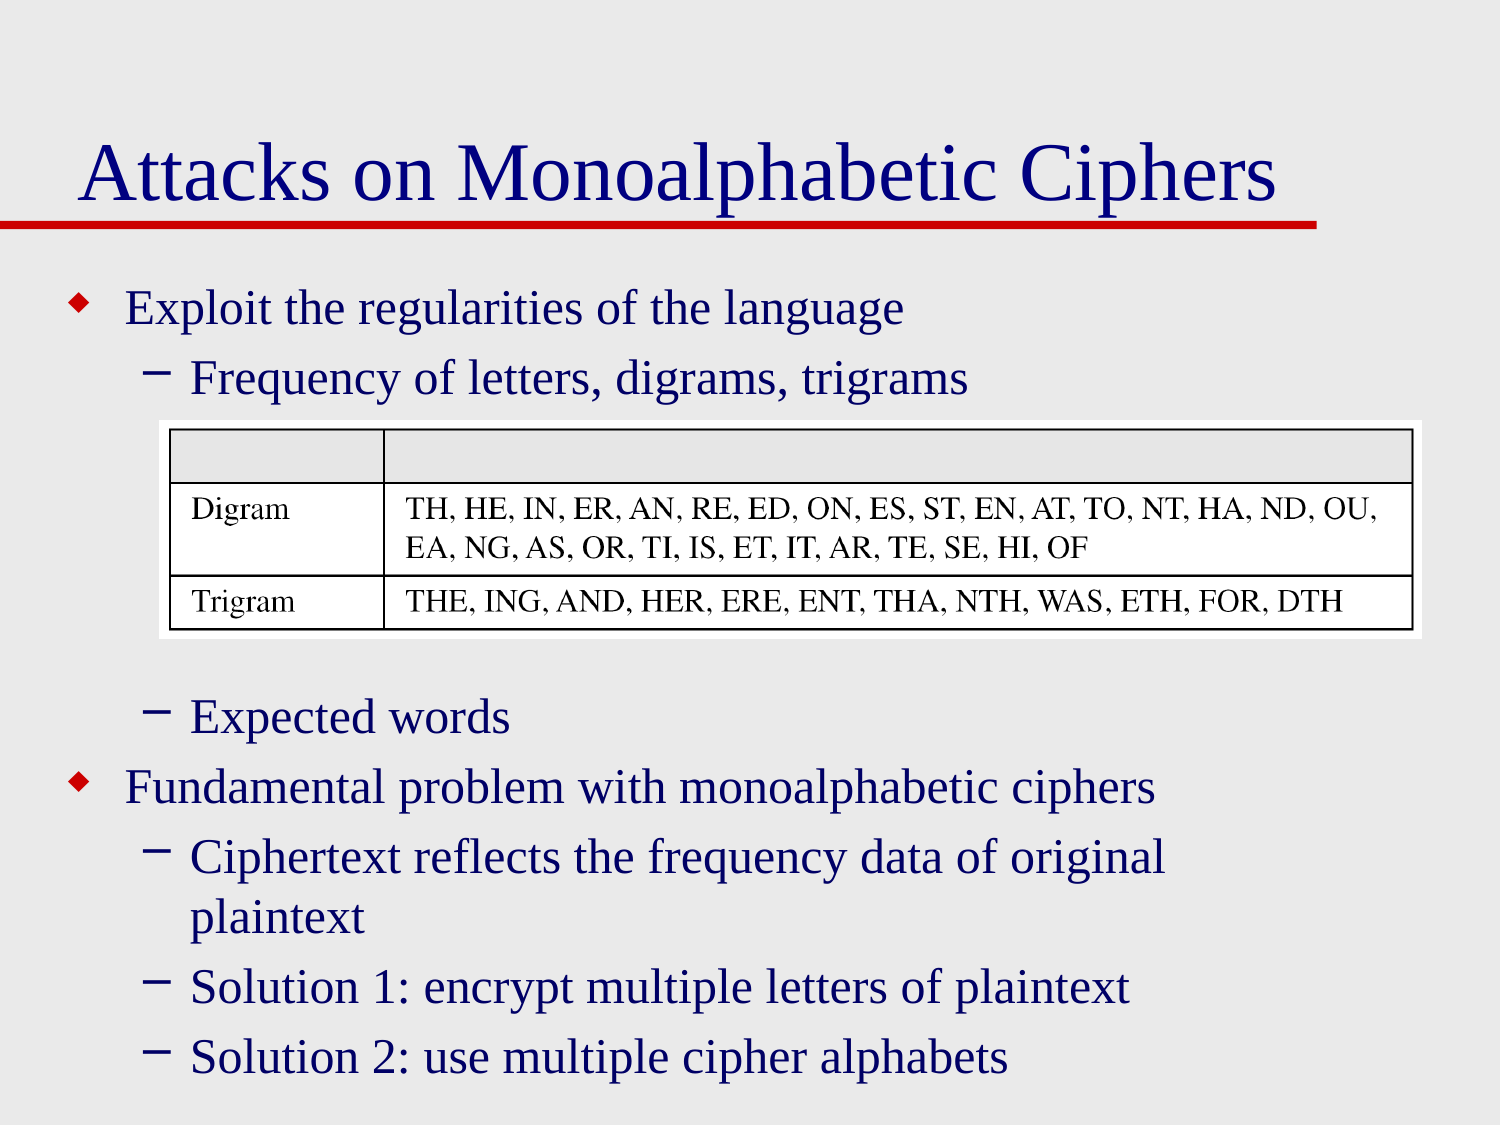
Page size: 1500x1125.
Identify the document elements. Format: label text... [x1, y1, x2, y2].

title Attacks on Monoalphabetic Ciphers [62, 43, 1338, 226]
list Exploit the regularities of the language Frequency of letters, digrams, trigrams Expected words Fundamental problem with monoalphabetic ciphers Ciphertext reflects the frequency data of original plaintext Solution 1: encrypt multiple letters of plaintext Solution 2: use multiple cipher alphabets [52, 266, 1322, 943]
picture [159, 420, 1423, 640]
